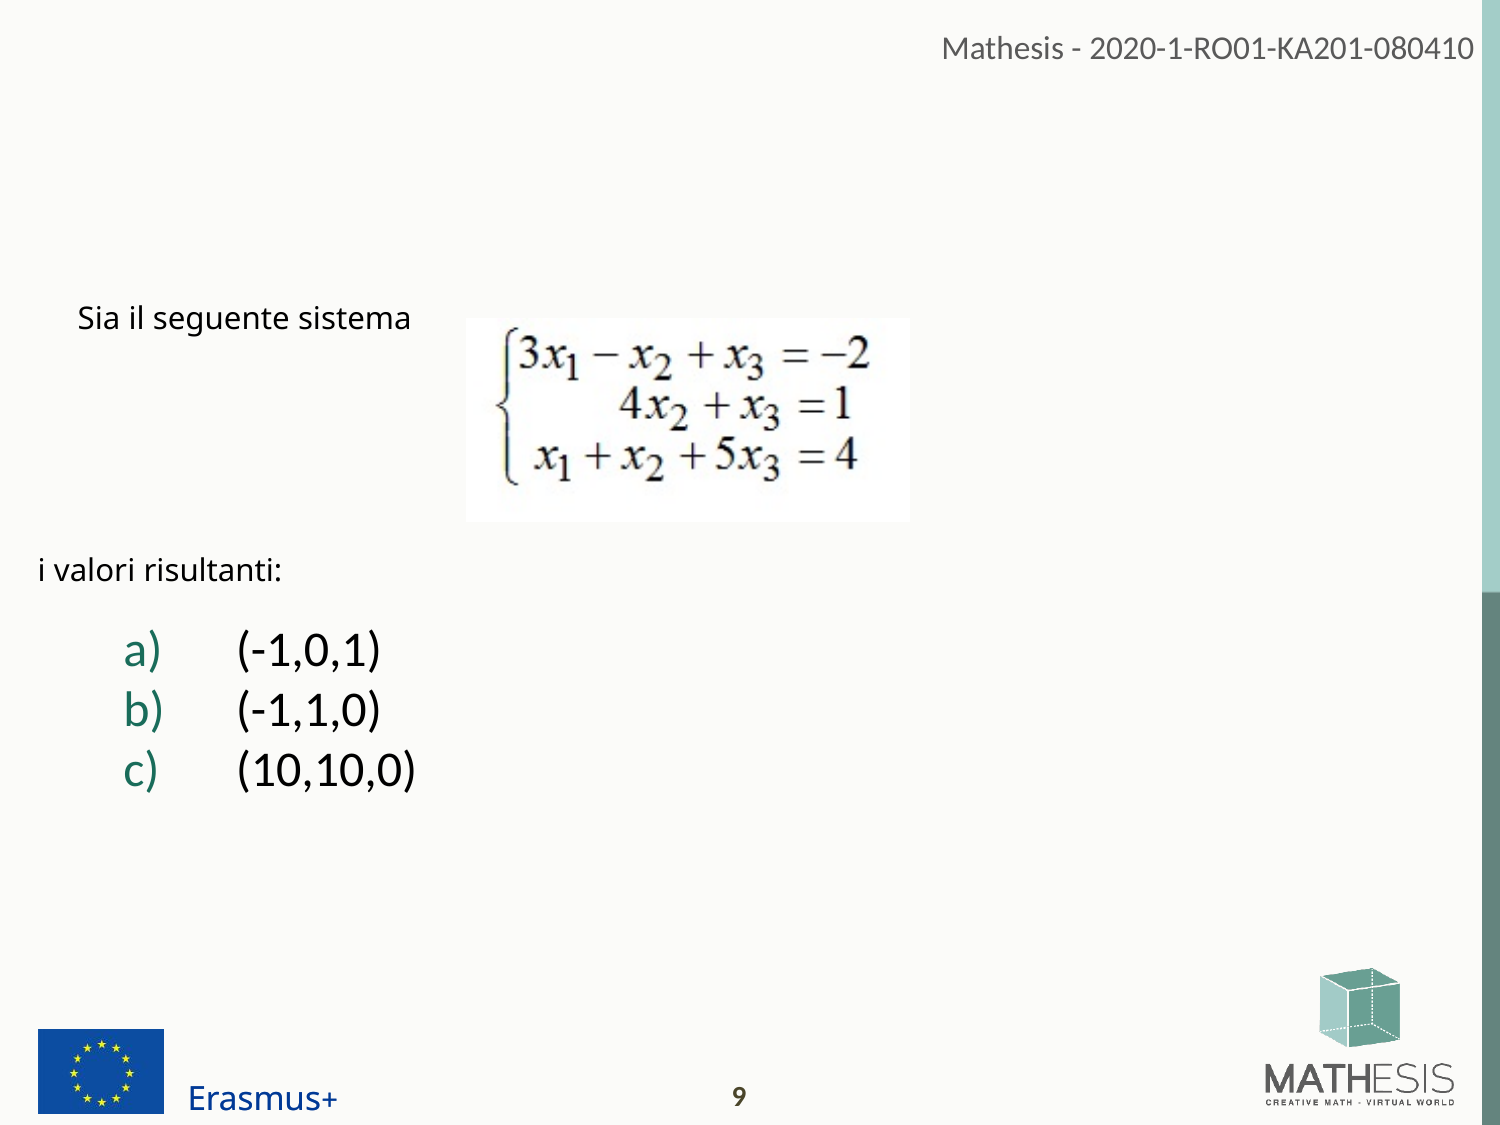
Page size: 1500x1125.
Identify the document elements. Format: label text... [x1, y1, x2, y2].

text_box Sia il seguente sistema [66, 292, 424, 342]
text_box i valori risultanti: [26, 544, 294, 593]
picture [465, 318, 910, 522]
picture [38, 1029, 164, 1114]
text_box (-1,0,1) (-1,1,0) (10,10,0) [112, 611, 1416, 803]
text_box [424, 295, 1500, 341]
